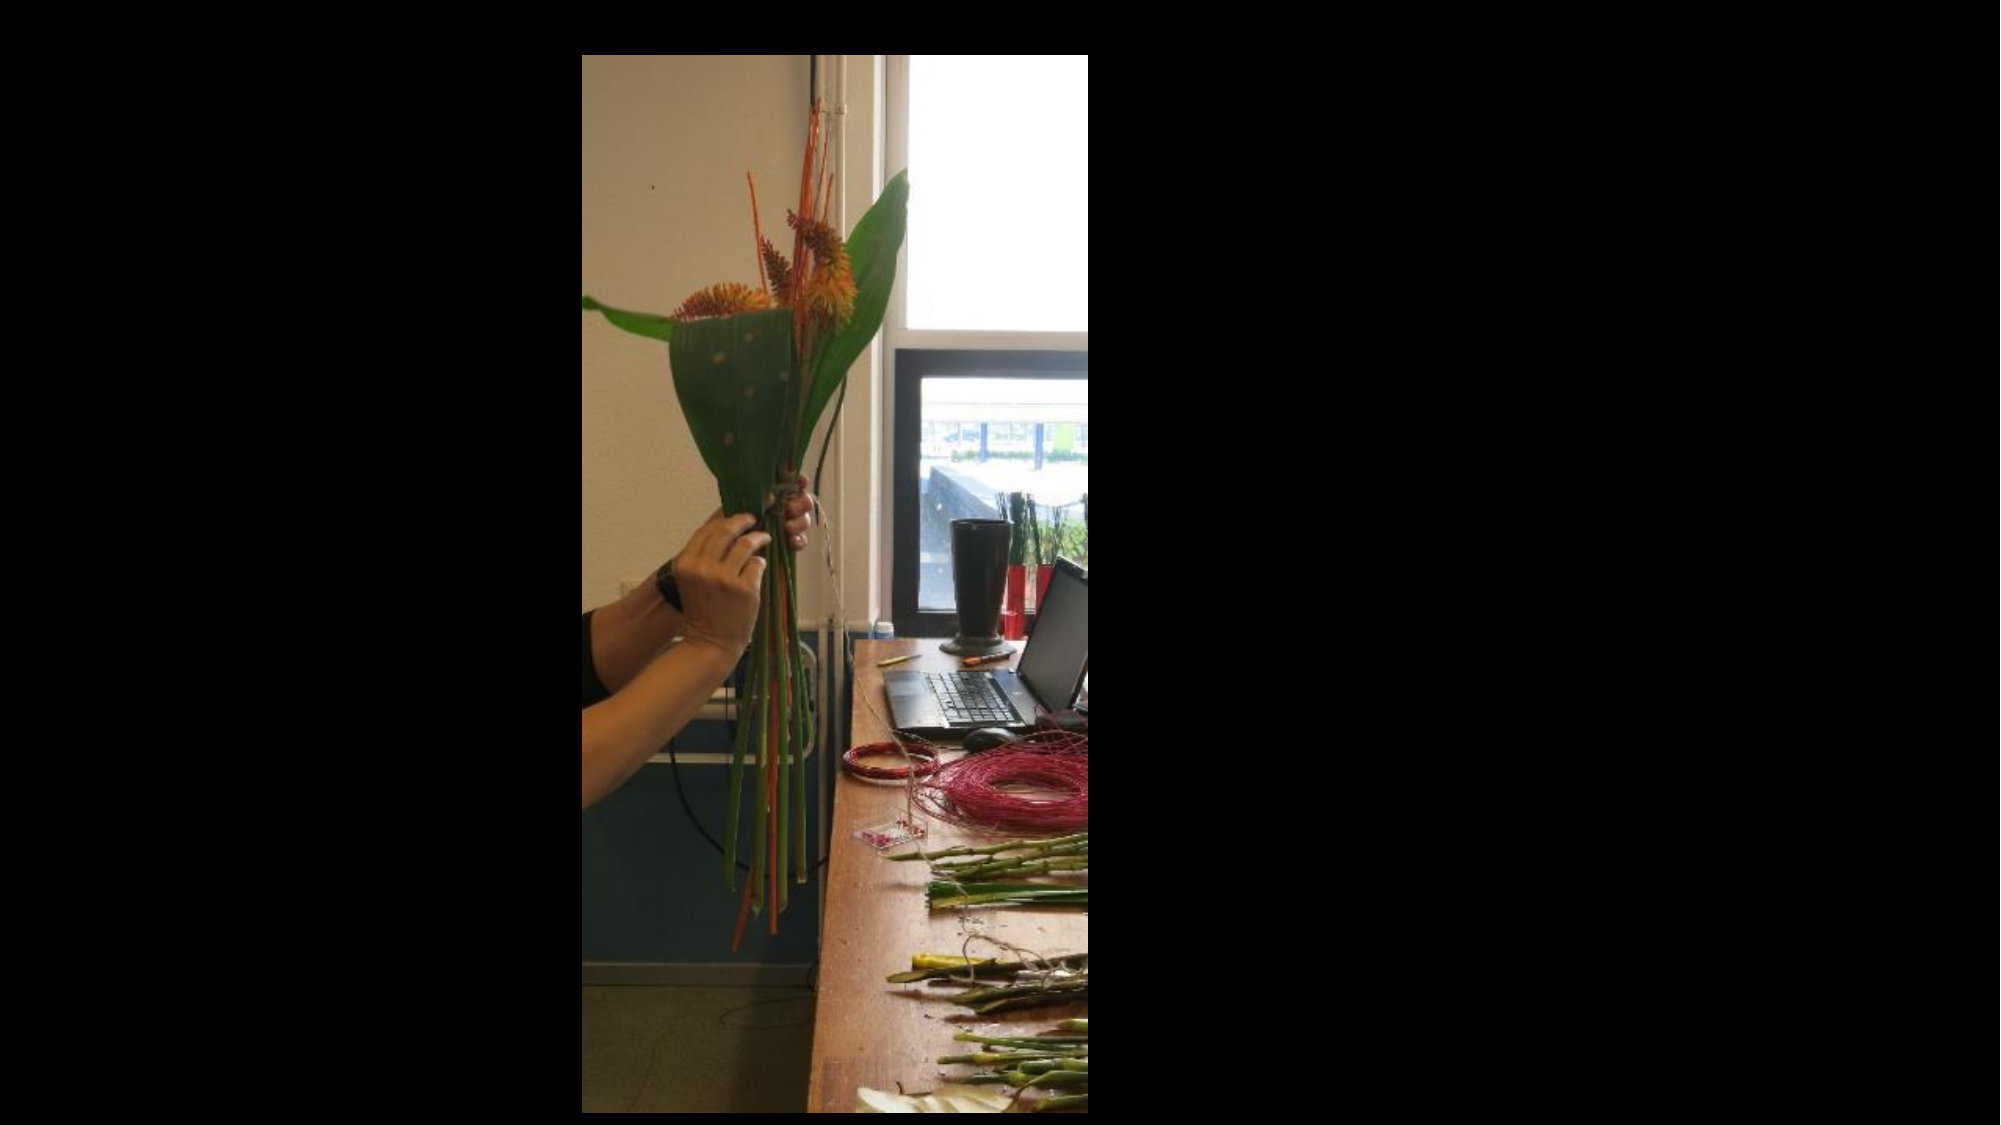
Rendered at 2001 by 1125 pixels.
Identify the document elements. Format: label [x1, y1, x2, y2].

picture [582, 55, 1088, 1113]
